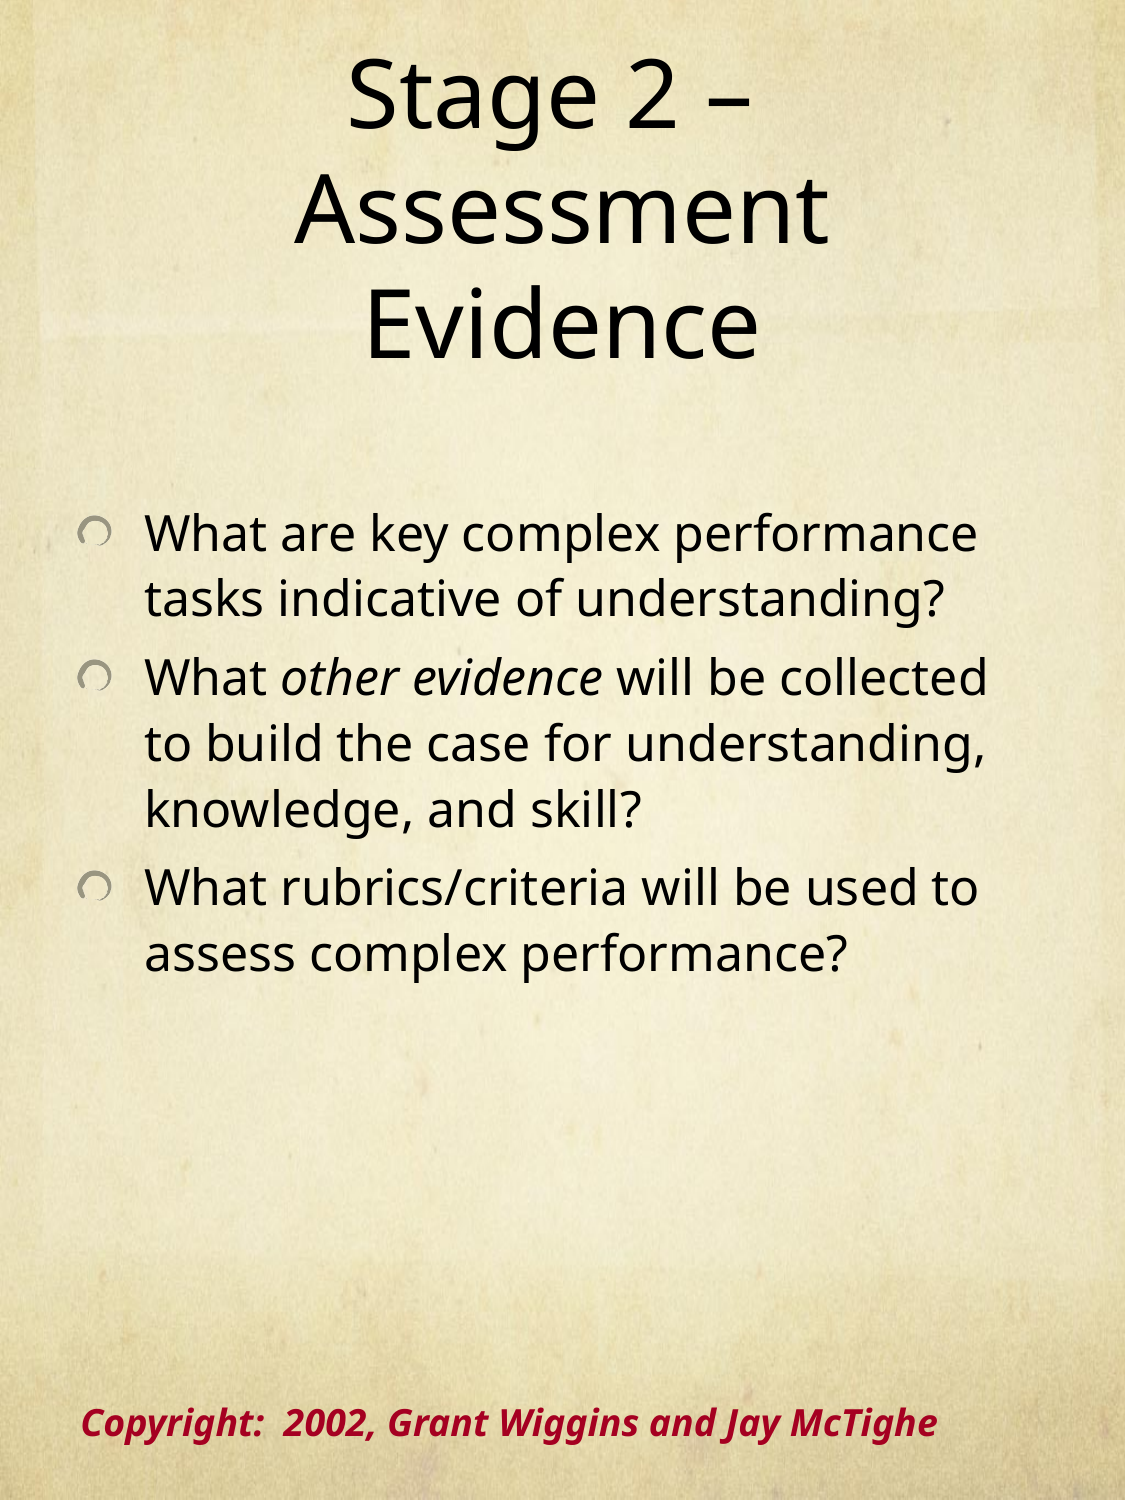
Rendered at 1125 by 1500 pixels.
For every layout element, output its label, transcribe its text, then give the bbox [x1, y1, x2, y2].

title Stage 2 – Assessment Evidence [112, 110, 1013, 300]
picture [77, 659, 113, 692]
picture [0, 0, 1125, 1500]
text_box Copyright: 2002, Grant Wiggins and Jay McTighe [65, 1391, 1068, 1497]
picture [77, 515, 113, 547]
list What are key complex performance tasks indicative of understanding? What other evidence will be collected to build the case for understanding, knowledge, and skill? What rubrics/criteria will be used to assess complex performance? [62, 487, 1045, 1500]
picture [77, 870, 113, 902]
